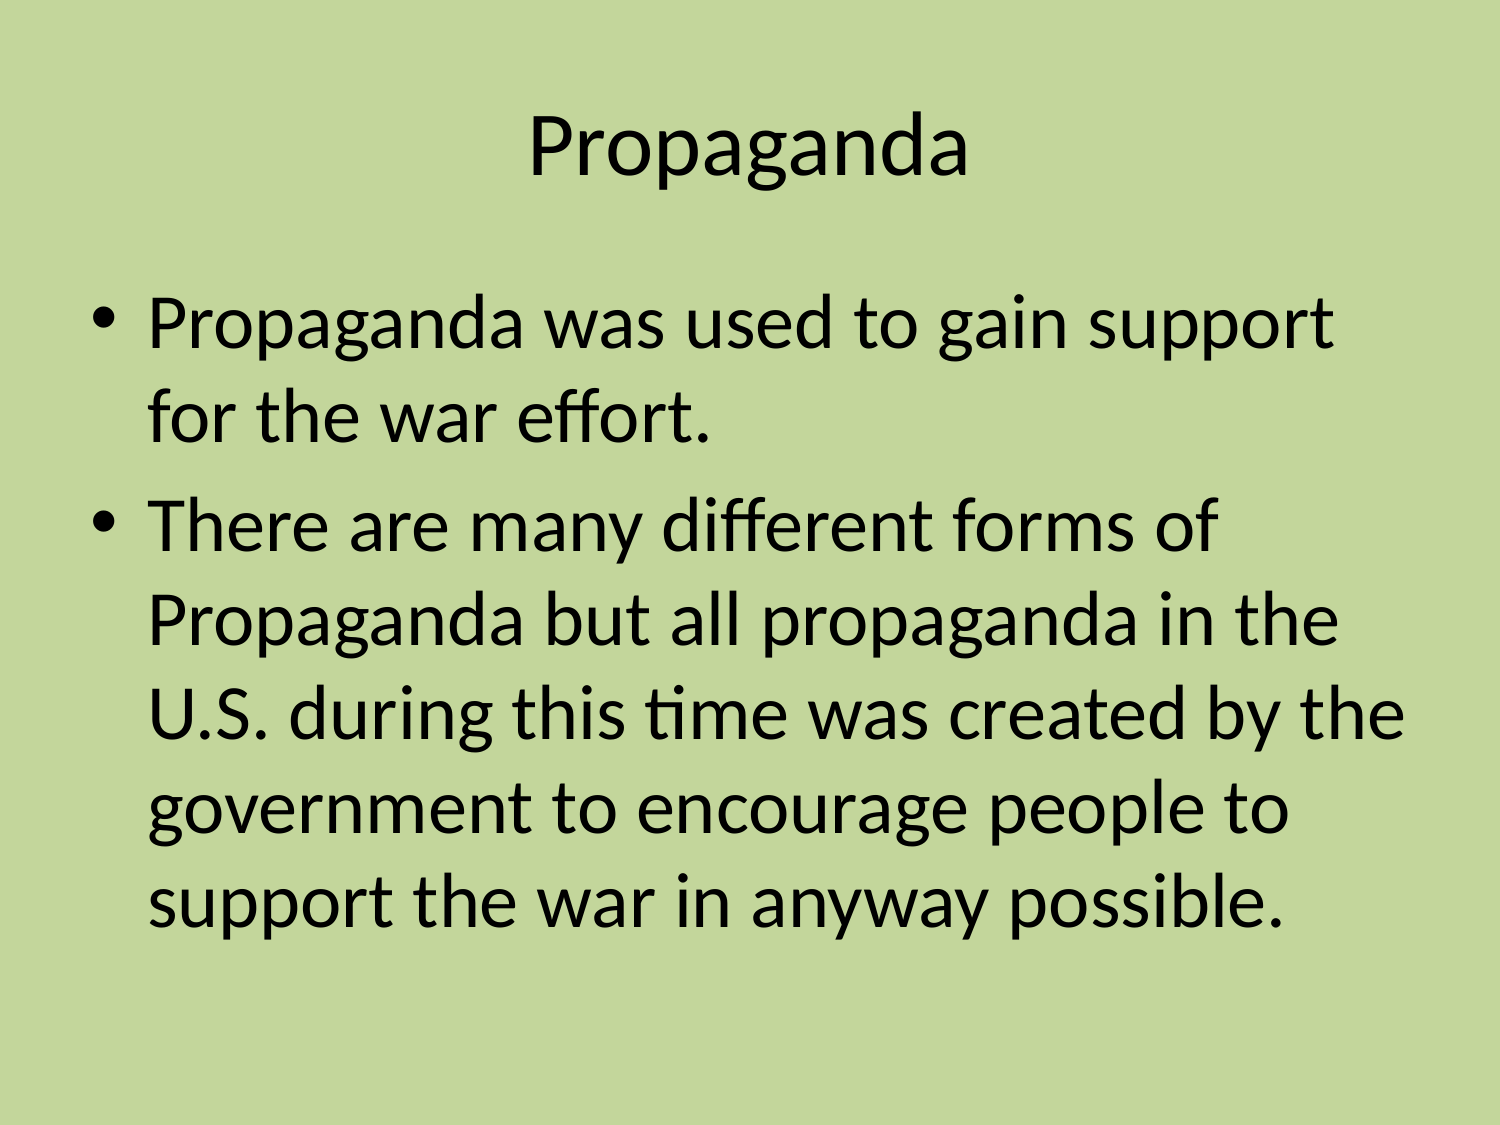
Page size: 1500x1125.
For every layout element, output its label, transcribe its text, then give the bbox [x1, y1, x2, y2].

list Propaganda was used to gain support for the war effort. There are many different forms of Propaganda but all propaganda in the U.S. during this time was created by the government to encourage people to support the war in anyway possible. [75, 262, 1425, 1005]
title Propaganda [75, 45, 1425, 233]
